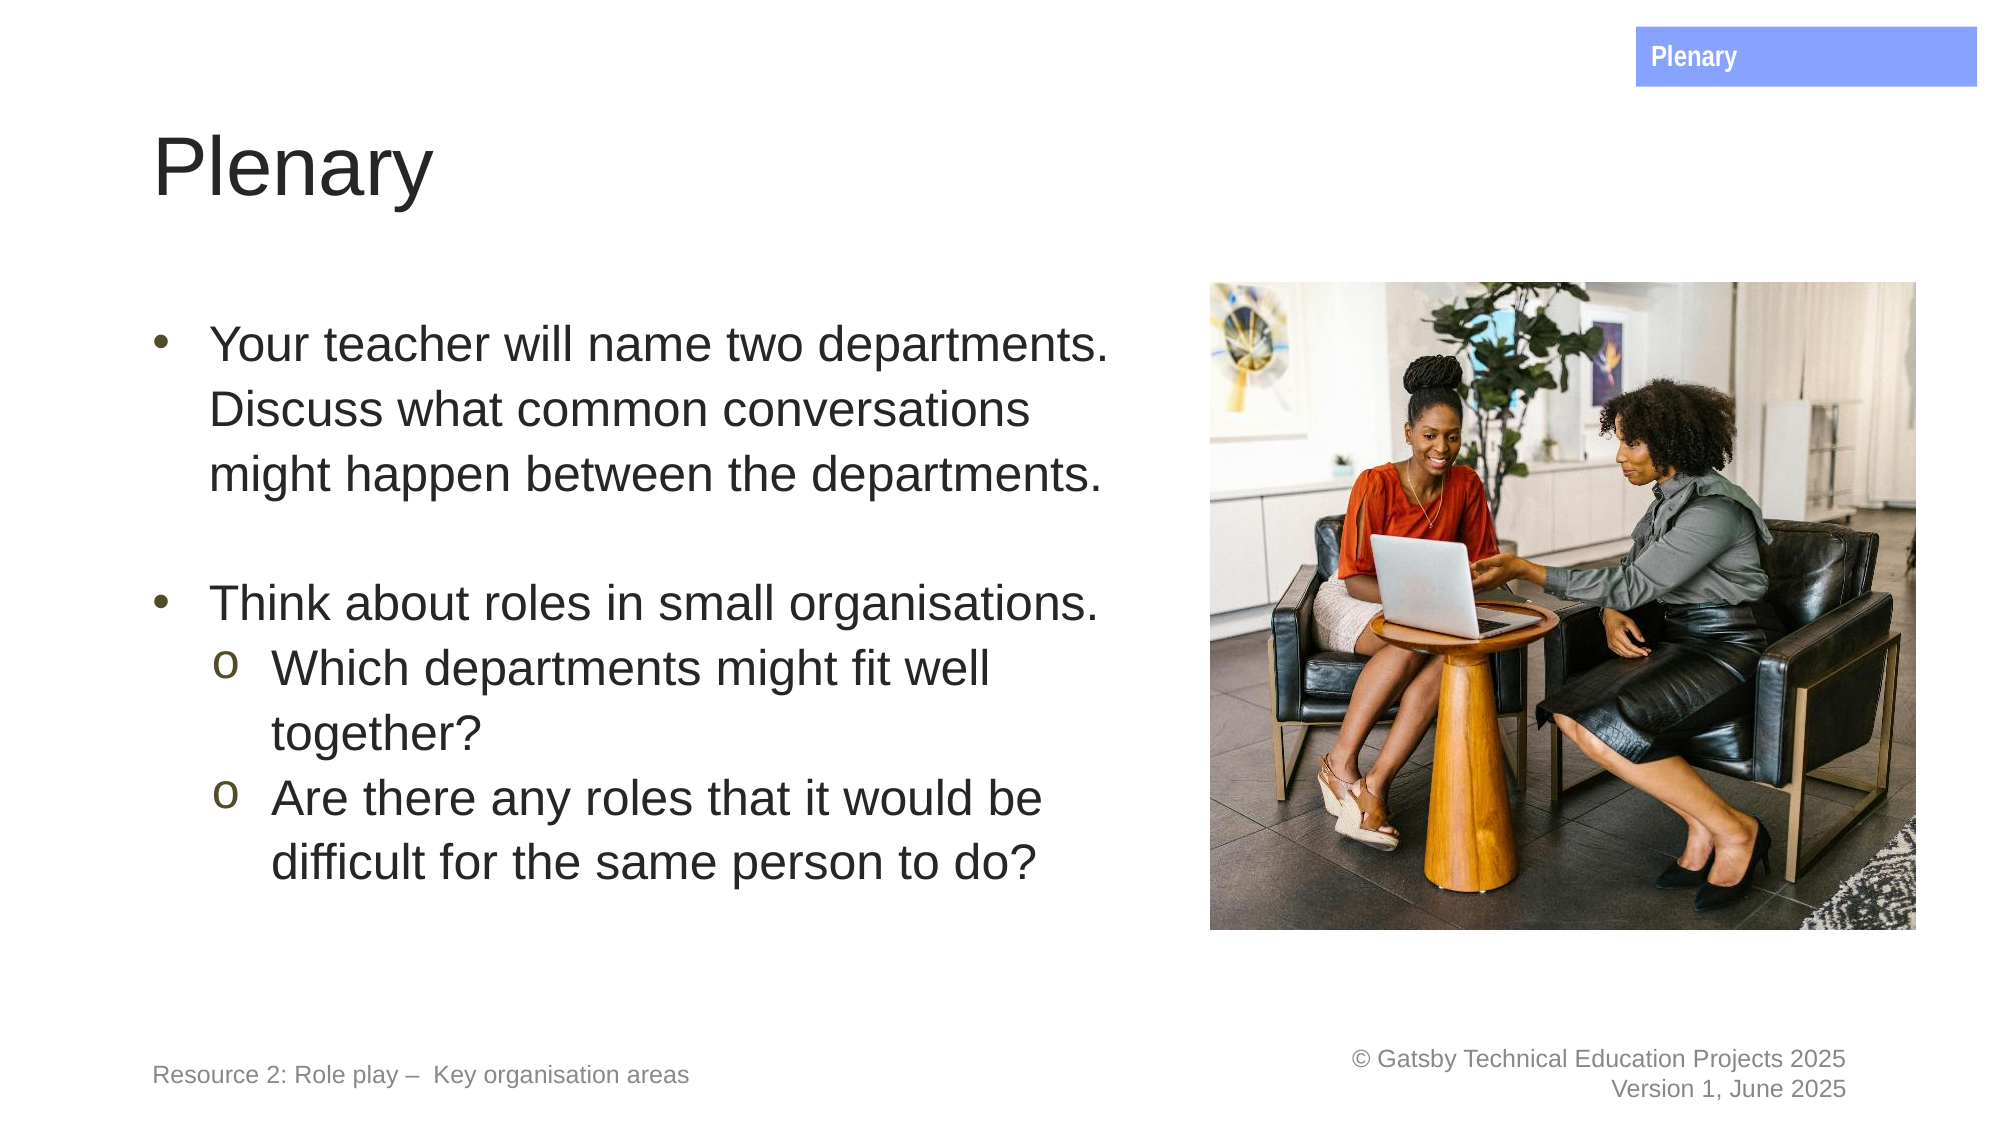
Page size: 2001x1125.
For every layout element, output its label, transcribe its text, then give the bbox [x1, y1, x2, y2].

list Resource 2: Role play – Key organisation areas [137, 1042, 829, 1103]
list Your teacher will name two departments. Discuss what common conversations might happen between the departments. Think about roles in small organisations. Which departments might fit well together? Are there any roles that it would be difficult for the same person to do? [137, 299, 1181, 1014]
list Plenary [1636, 26, 1978, 87]
picture [1210, 282, 1917, 930]
title Plenary [137, 59, 1863, 278]
